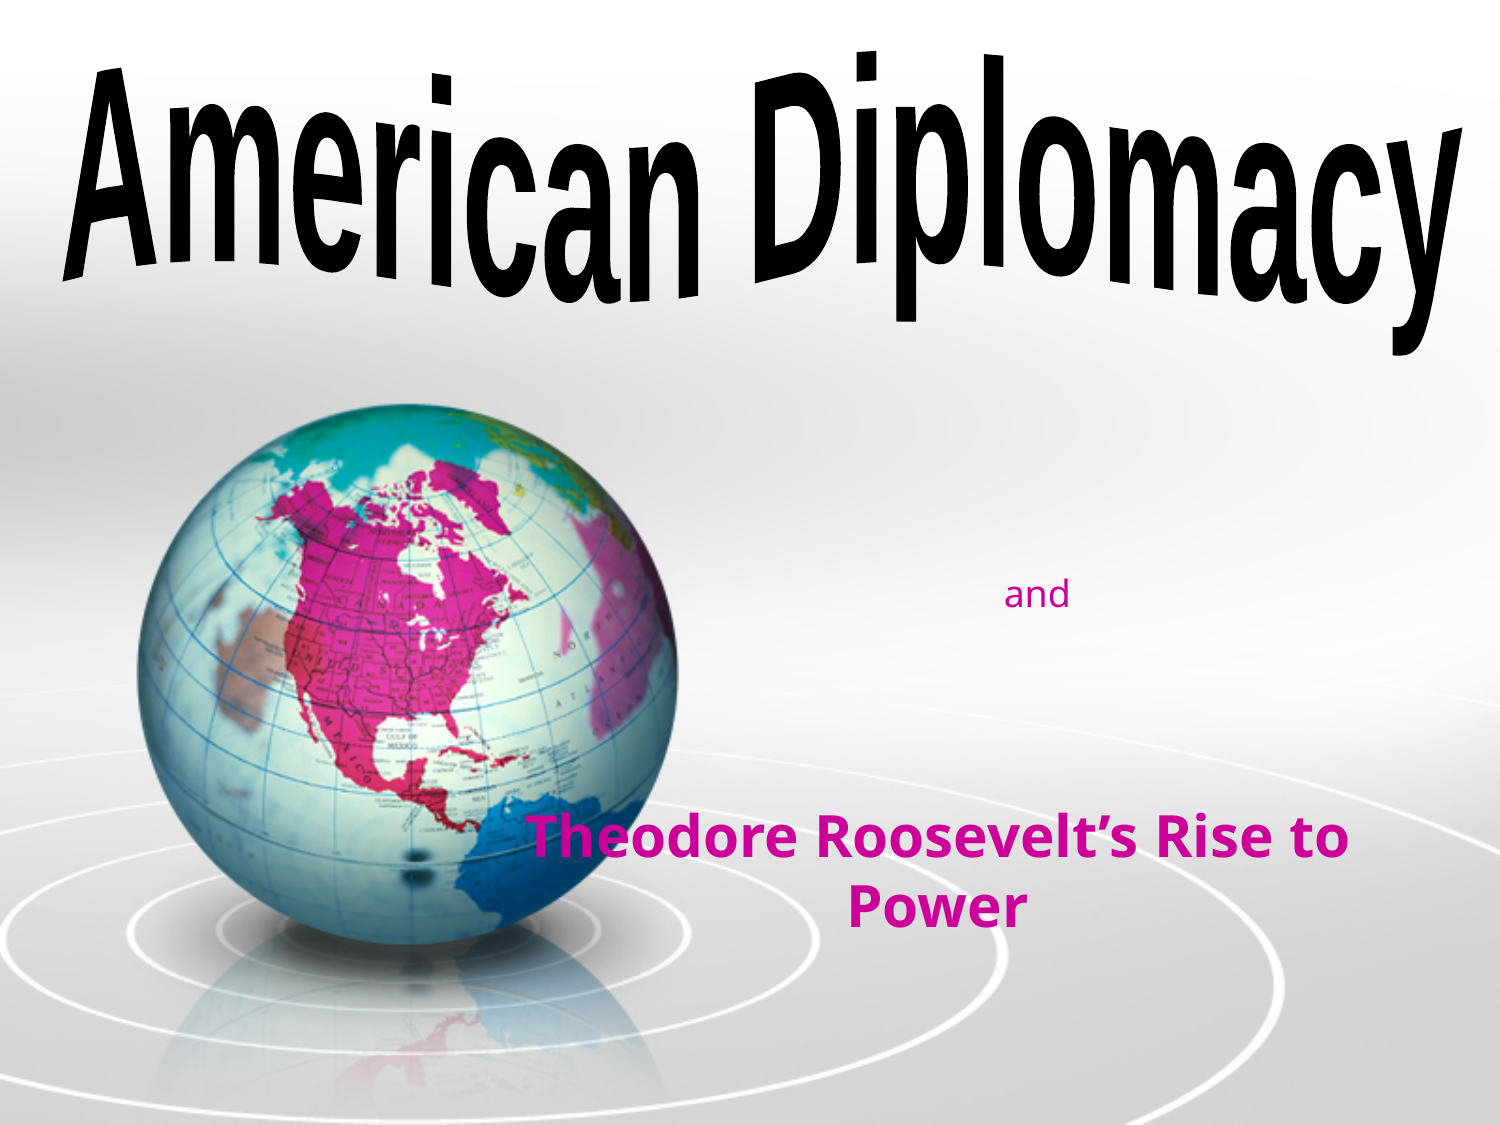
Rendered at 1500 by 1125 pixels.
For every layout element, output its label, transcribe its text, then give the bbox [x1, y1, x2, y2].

picture [0, 0, 1500, 1125]
text_box and [812, 562, 1263, 623]
subtitle Theodore Roosevelt’s Rise to Power [412, 724, 1463, 1013]
